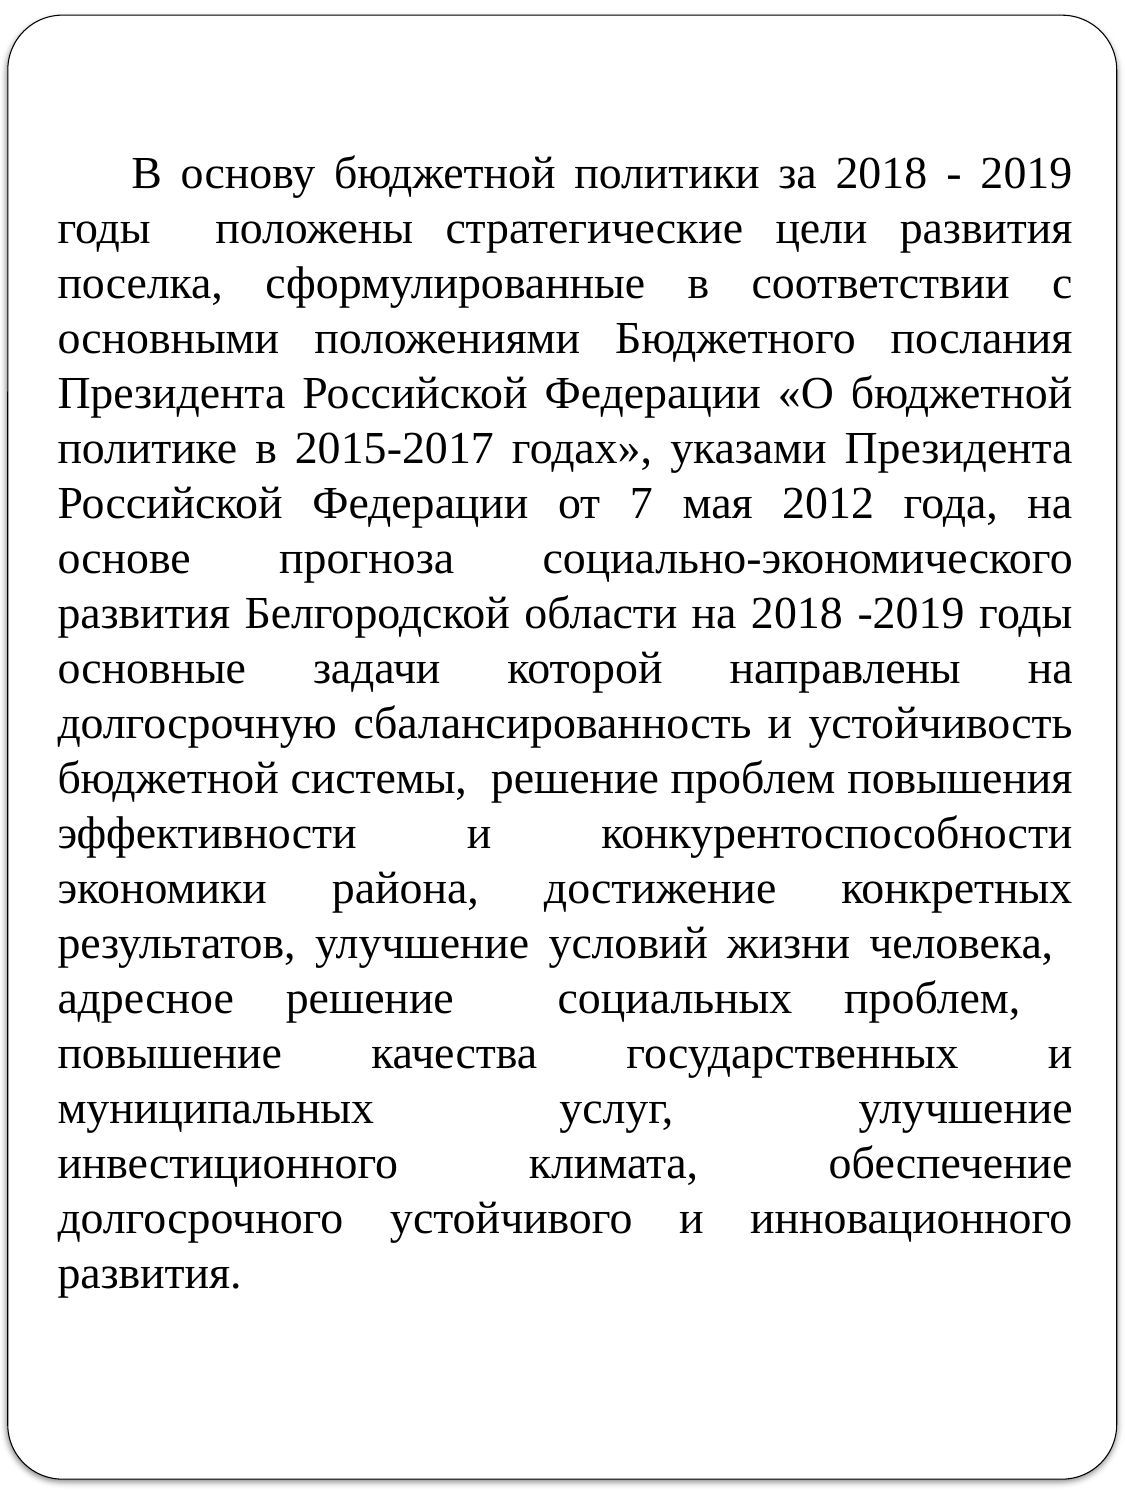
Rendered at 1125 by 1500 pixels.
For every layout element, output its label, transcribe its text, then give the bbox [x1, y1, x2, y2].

text_box В основу бюджетной политики за 2018 - 2019 годы положены стратегические цели развития поселка, сформулированные в соответствии с основными положениями Бюджетного послания Президента Российской Федерации «О бюджетной политике в 2015-2017 годах», указами Президента Российской Федерации от 7 мая 2012 года, на основе прогноза социально-экономического развития Белгородской области на 2018 -2019 годы основные задачи которой направлены на долгосрочную сбалансированность и устойчивость бюджетной системы, решение проблем повышения эффективности и конкурентоспособности экономики района, достижение конкретных результатов, улучшение условий жизни человека, адресное решение социальных проблем, повышение качества государственных и муниципальных услуг, улучшение инвестиционного климата, обеспечение долгосрочного устойчивого и инновационного развития. [42, 135, 1089, 1360]
